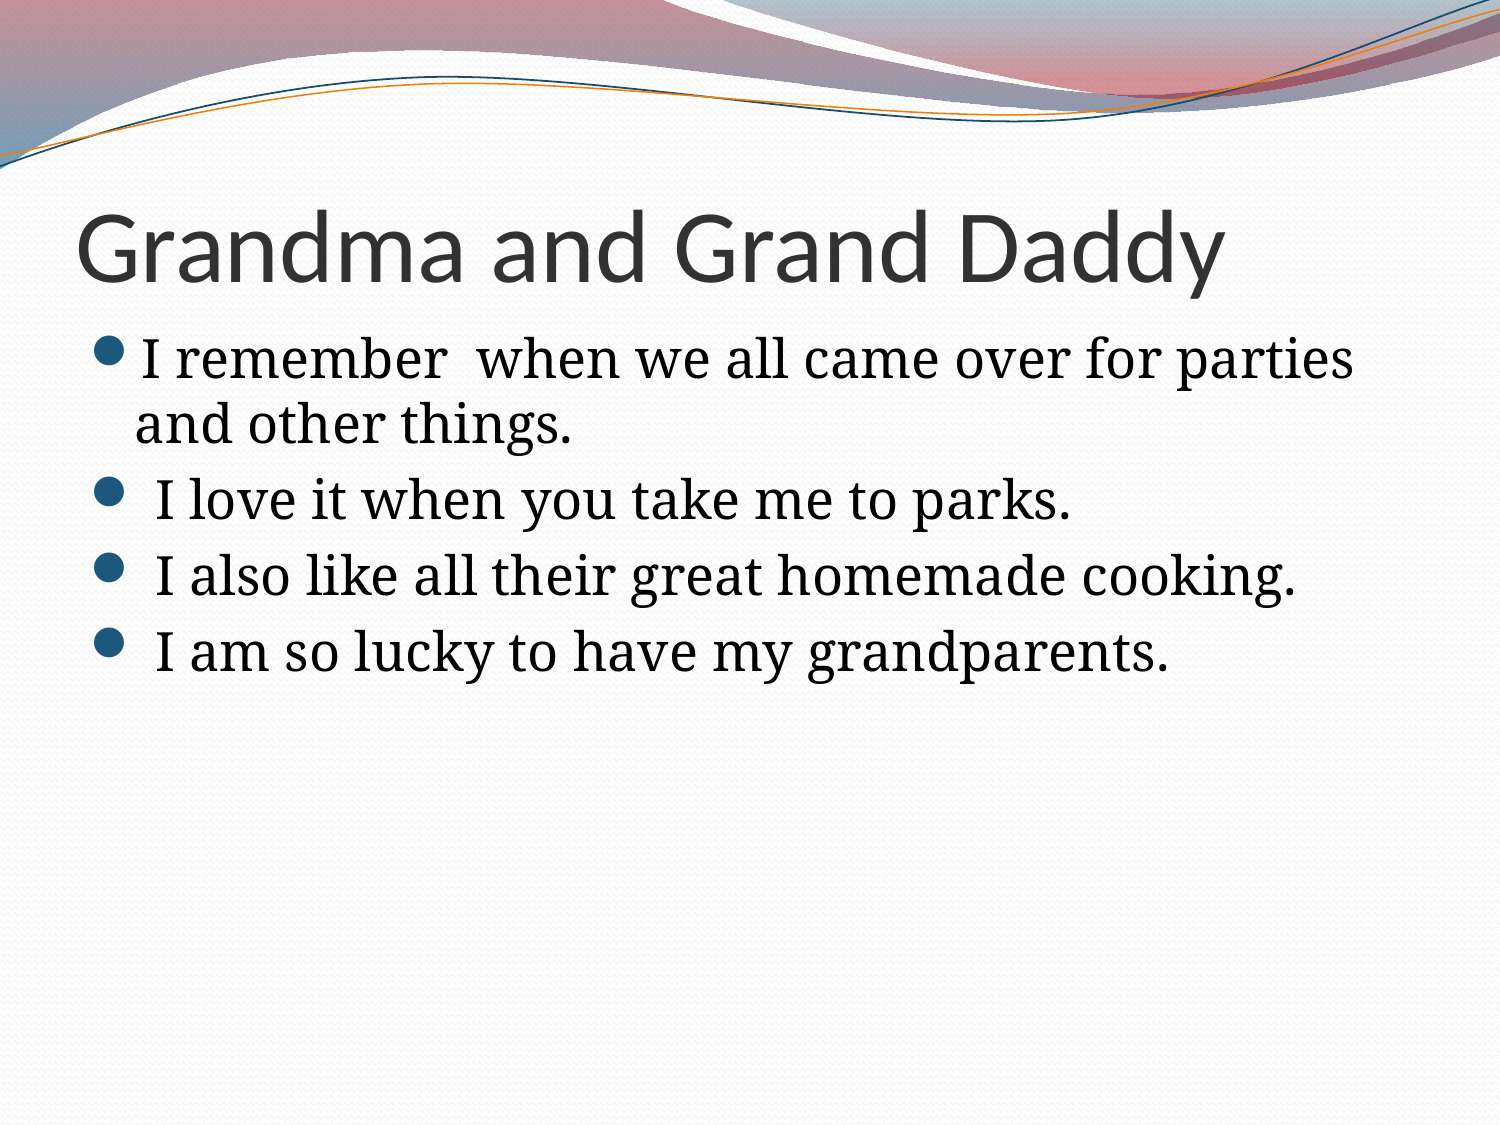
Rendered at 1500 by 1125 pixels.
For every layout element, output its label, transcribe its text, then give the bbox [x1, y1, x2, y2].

title Grandma and Grand Daddy [75, 115, 1425, 303]
list I remember when we all came over for parties and other things. I love it when you take me to parks. I also like all their great homemade cooking. I am so lucky to have my grandparents. [75, 317, 1425, 1038]
